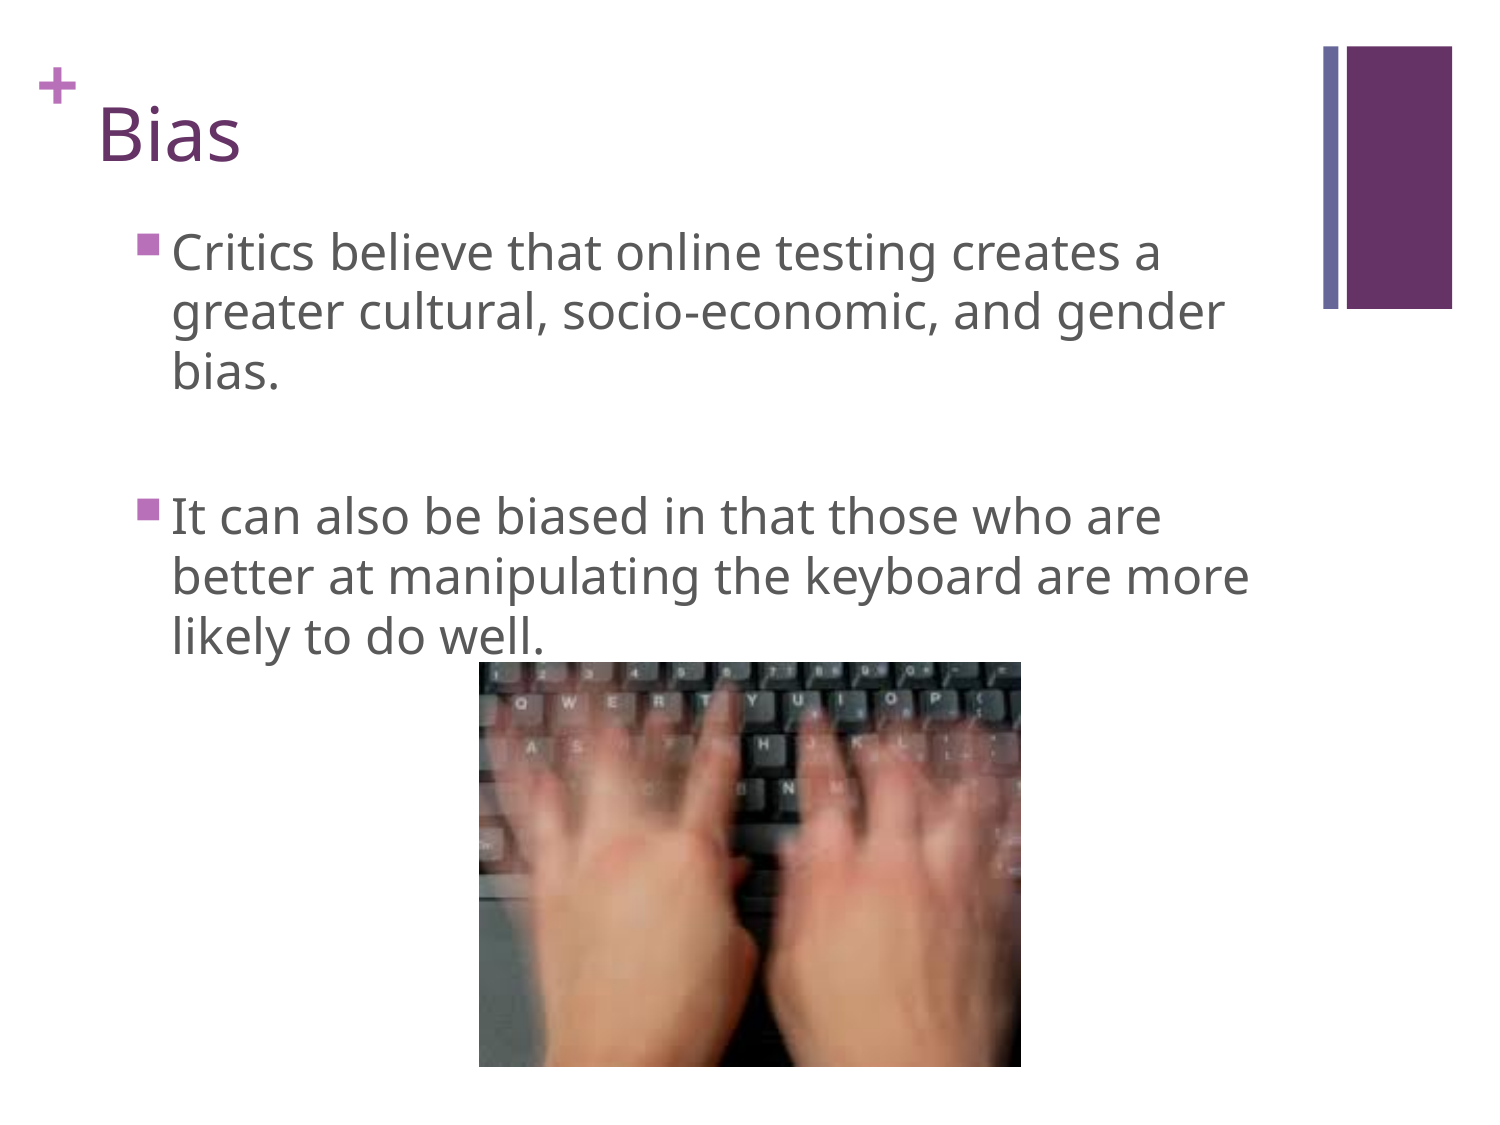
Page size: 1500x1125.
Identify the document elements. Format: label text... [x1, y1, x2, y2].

picture [478, 661, 1022, 1068]
title Bias [81, 79, 1322, 212]
list Critics believe that online testing creates a greater cultural, socio-economic, and gender bias. It can also be biased in that those who are better at manipulating the keyboard are more likely to do well. [81, 212, 1322, 893]
